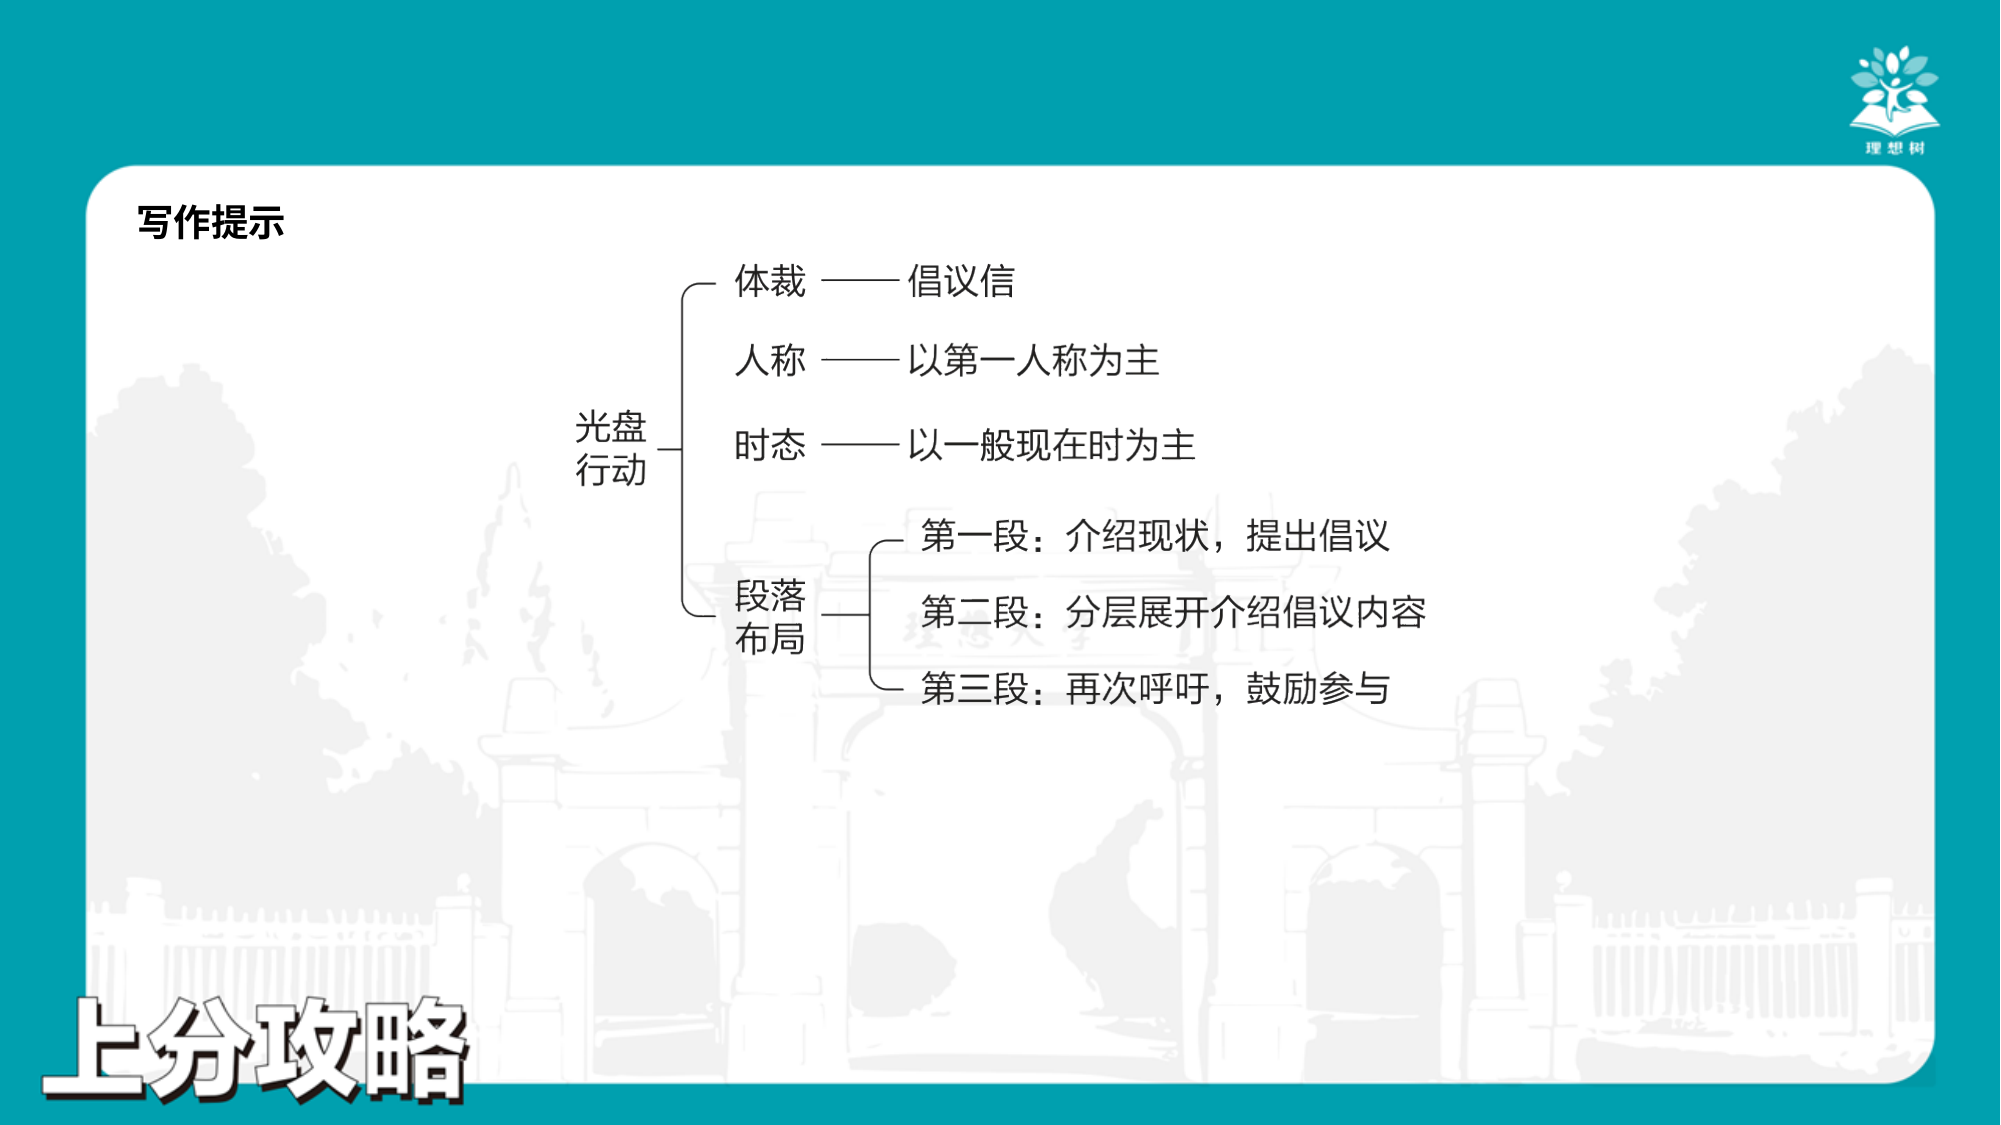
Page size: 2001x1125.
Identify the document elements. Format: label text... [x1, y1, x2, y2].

picture [0, 0, 2000, 1125]
text_box 写作提示 [136, 177, 1865, 237]
